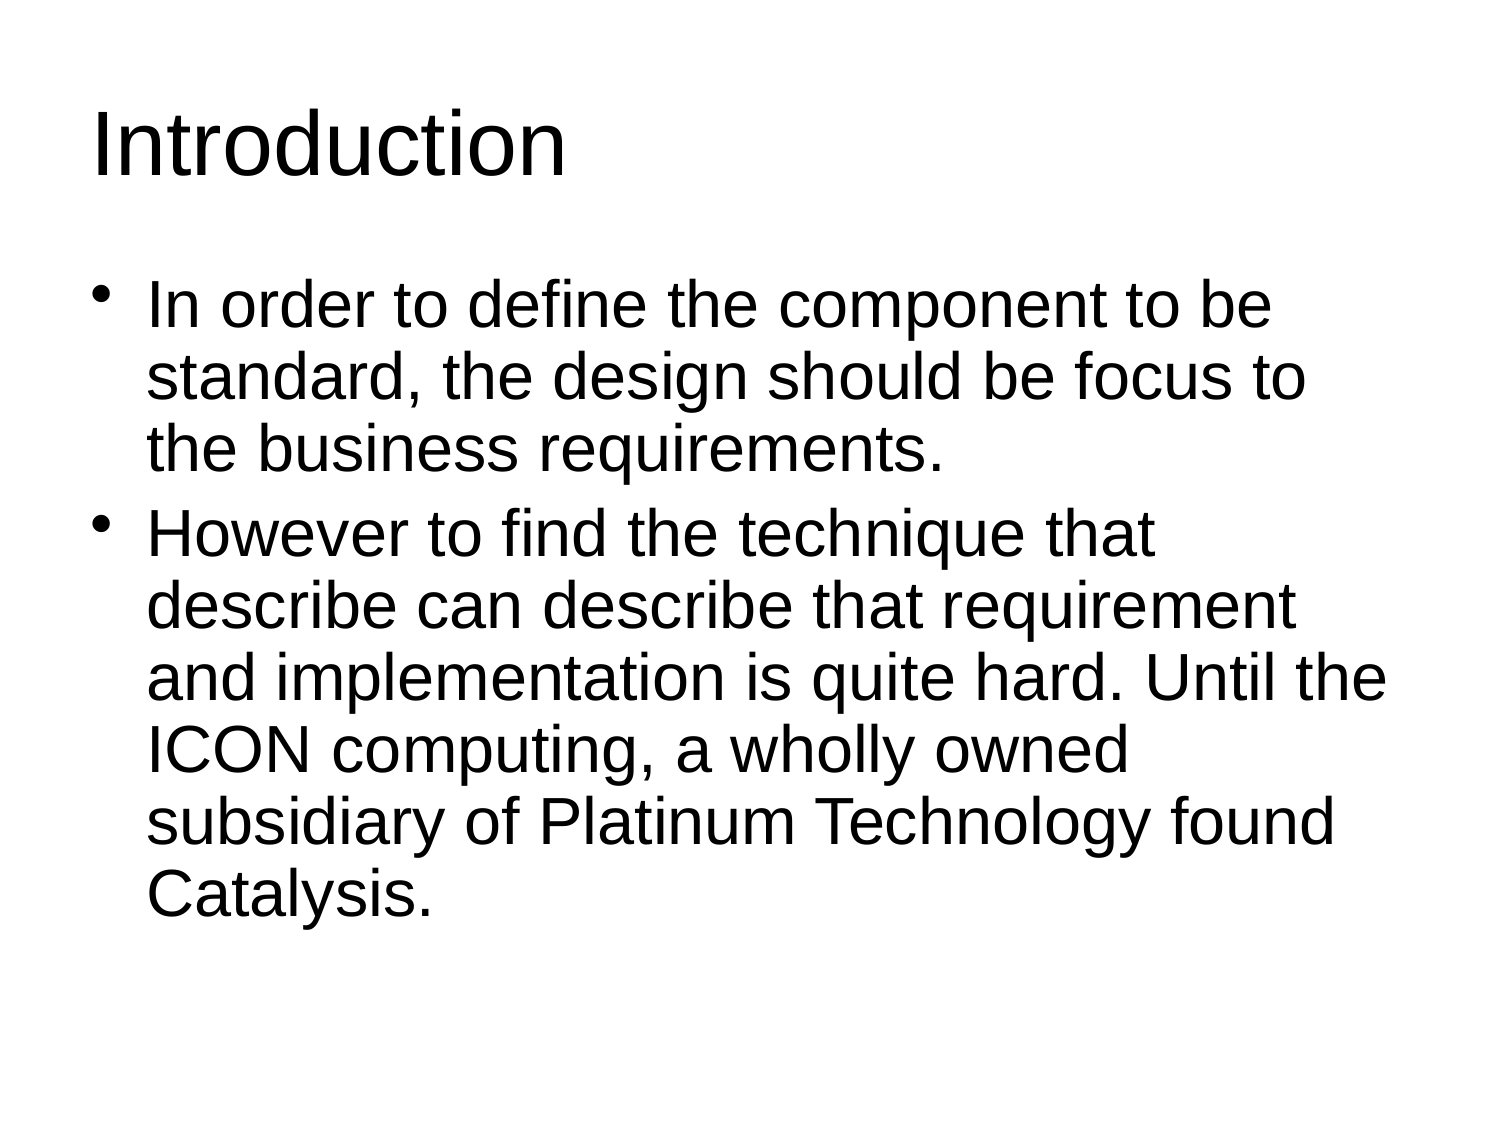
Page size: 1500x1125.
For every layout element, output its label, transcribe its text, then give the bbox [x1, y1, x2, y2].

title Introduction [74, 44, 1426, 233]
list In order to define the component to be standard, the design should be focus to the business requirements. However to find the technique that describe can describe that requirement and implementation is quite hard. Until the ICON computing, a wholly owned subsidiary of Platinum Technology found Catalysis. [74, 262, 1426, 1006]
